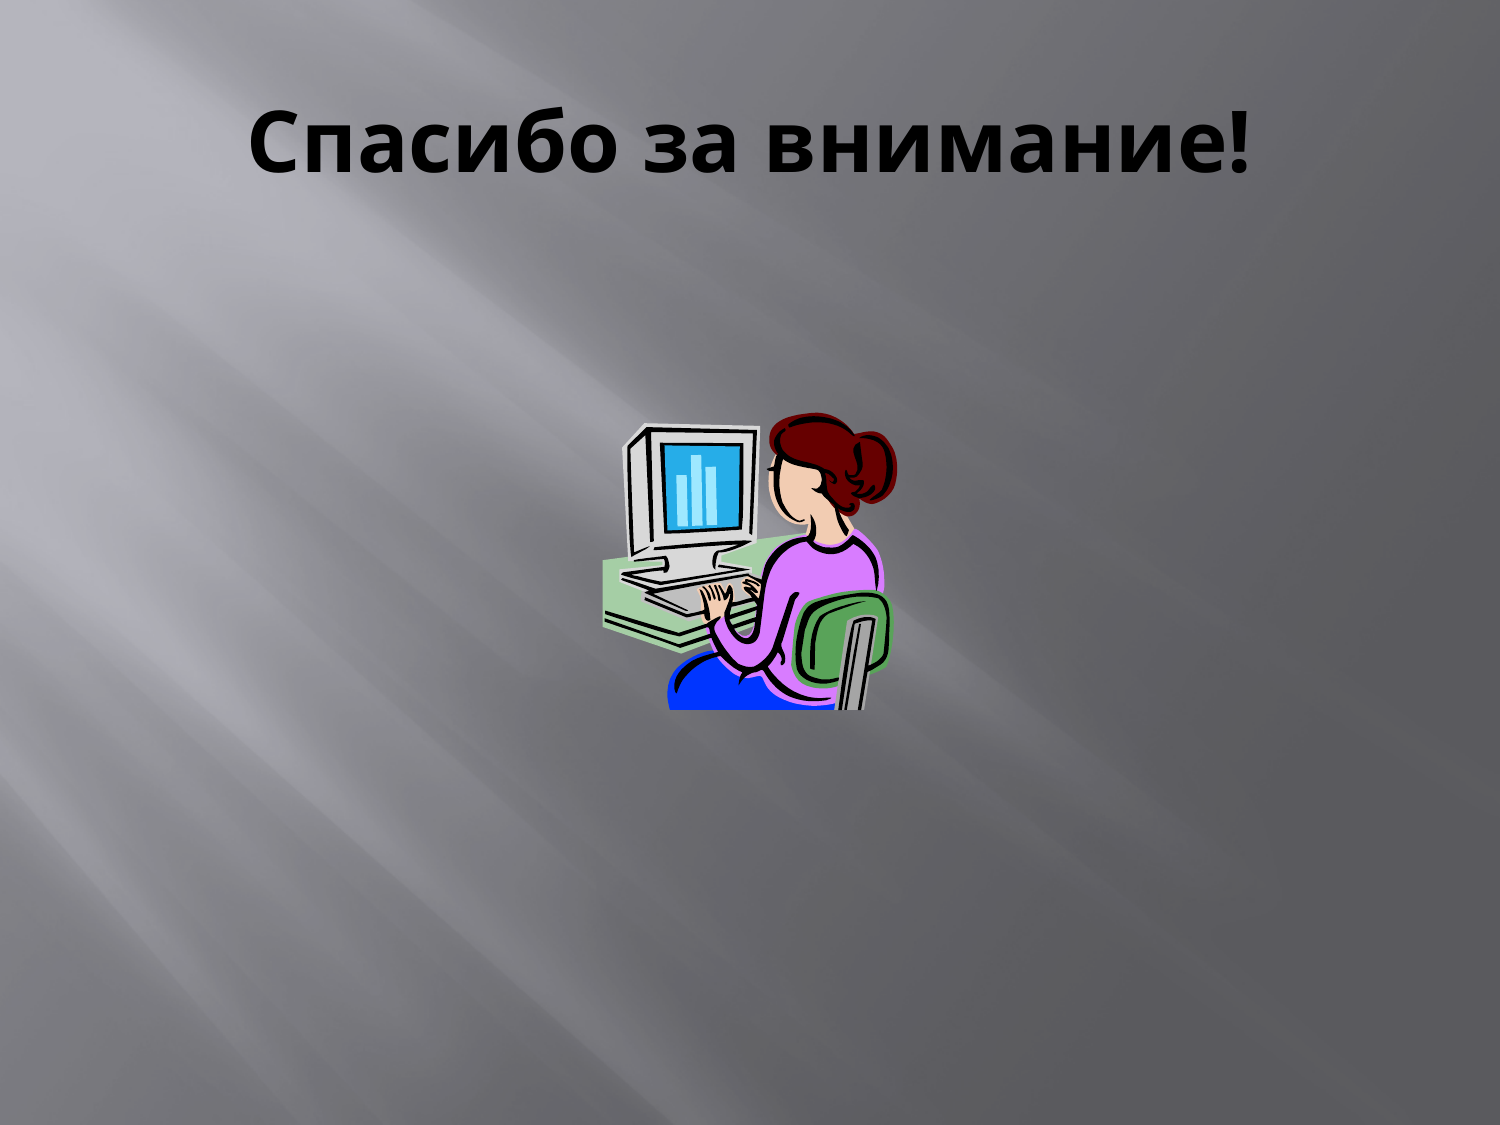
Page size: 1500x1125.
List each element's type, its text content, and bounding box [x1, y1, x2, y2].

title Спасибо за внимание! [75, 45, 1425, 233]
picture [602, 411, 898, 714]
